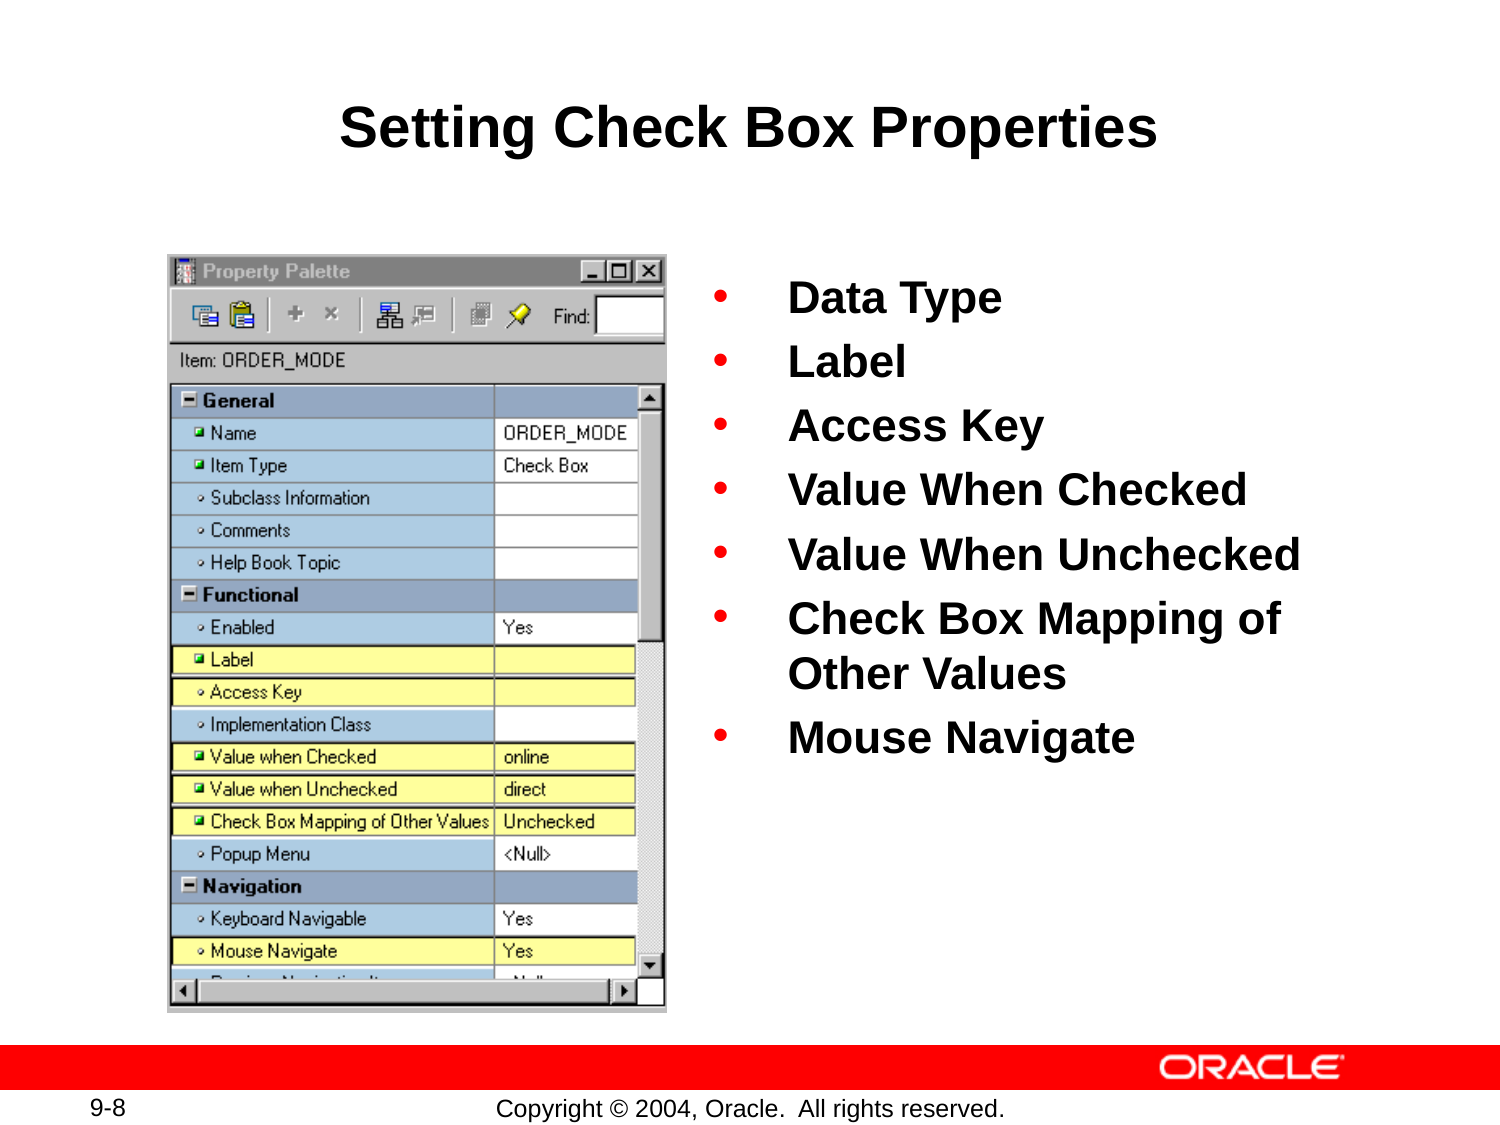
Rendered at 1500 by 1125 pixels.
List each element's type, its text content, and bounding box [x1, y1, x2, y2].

title Setting Check Box Properties [149, 87, 1351, 232]
picture [166, 254, 667, 1013]
list Data Type Label Access Key Value When Checked Value When Unchecked Check Box Mapping of Other Values Mouse Navigate [691, 265, 1413, 776]
